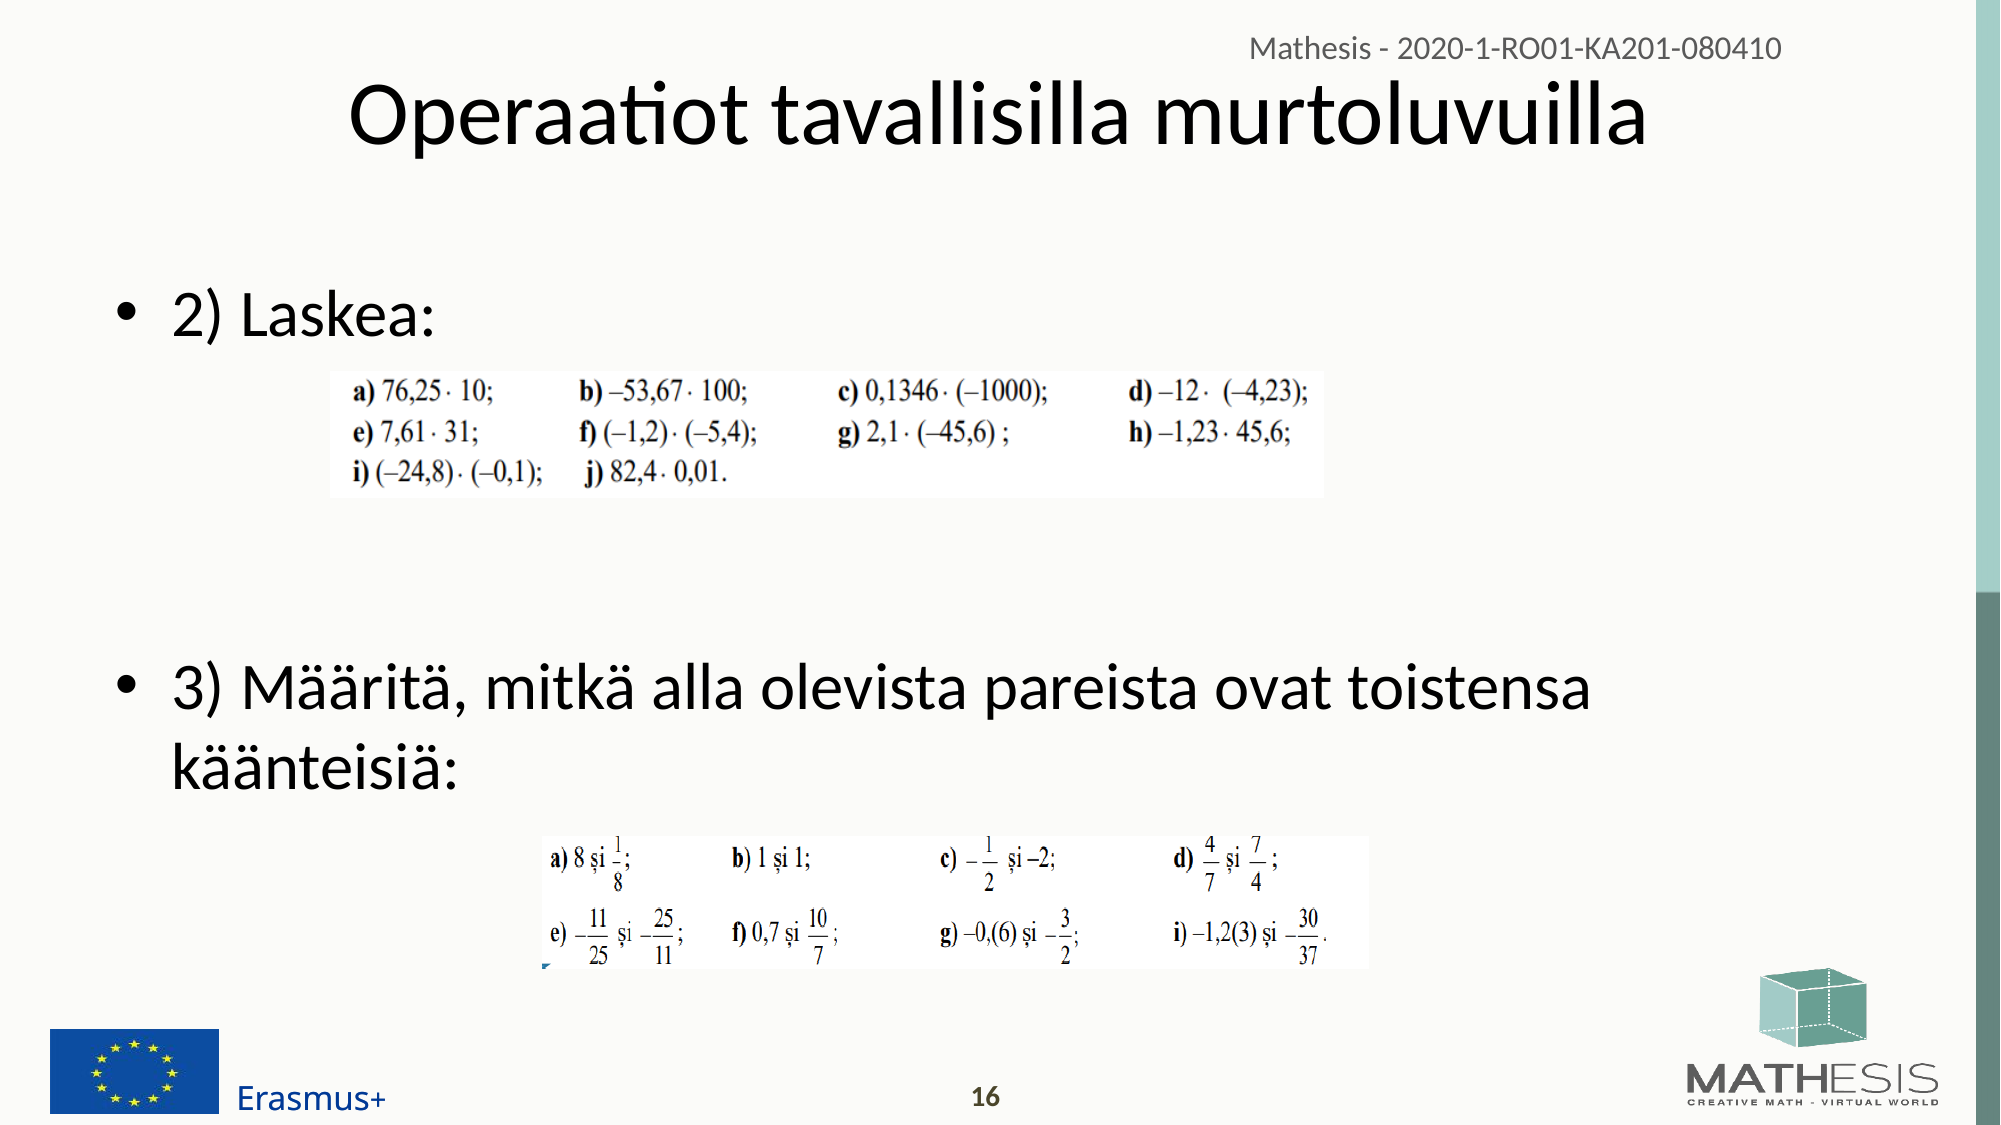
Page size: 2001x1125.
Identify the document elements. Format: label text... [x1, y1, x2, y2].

list 2) Laskea: 3) Määritä, mitkä alla olevista pareista ovat toistensa käänteisiä: [99, 262, 1900, 1005]
picture [330, 371, 1325, 498]
picture [50, 1029, 219, 1114]
title Operaatiot tavallisilla murtoluvuilla [99, 45, 1900, 233]
picture [542, 836, 1369, 969]
